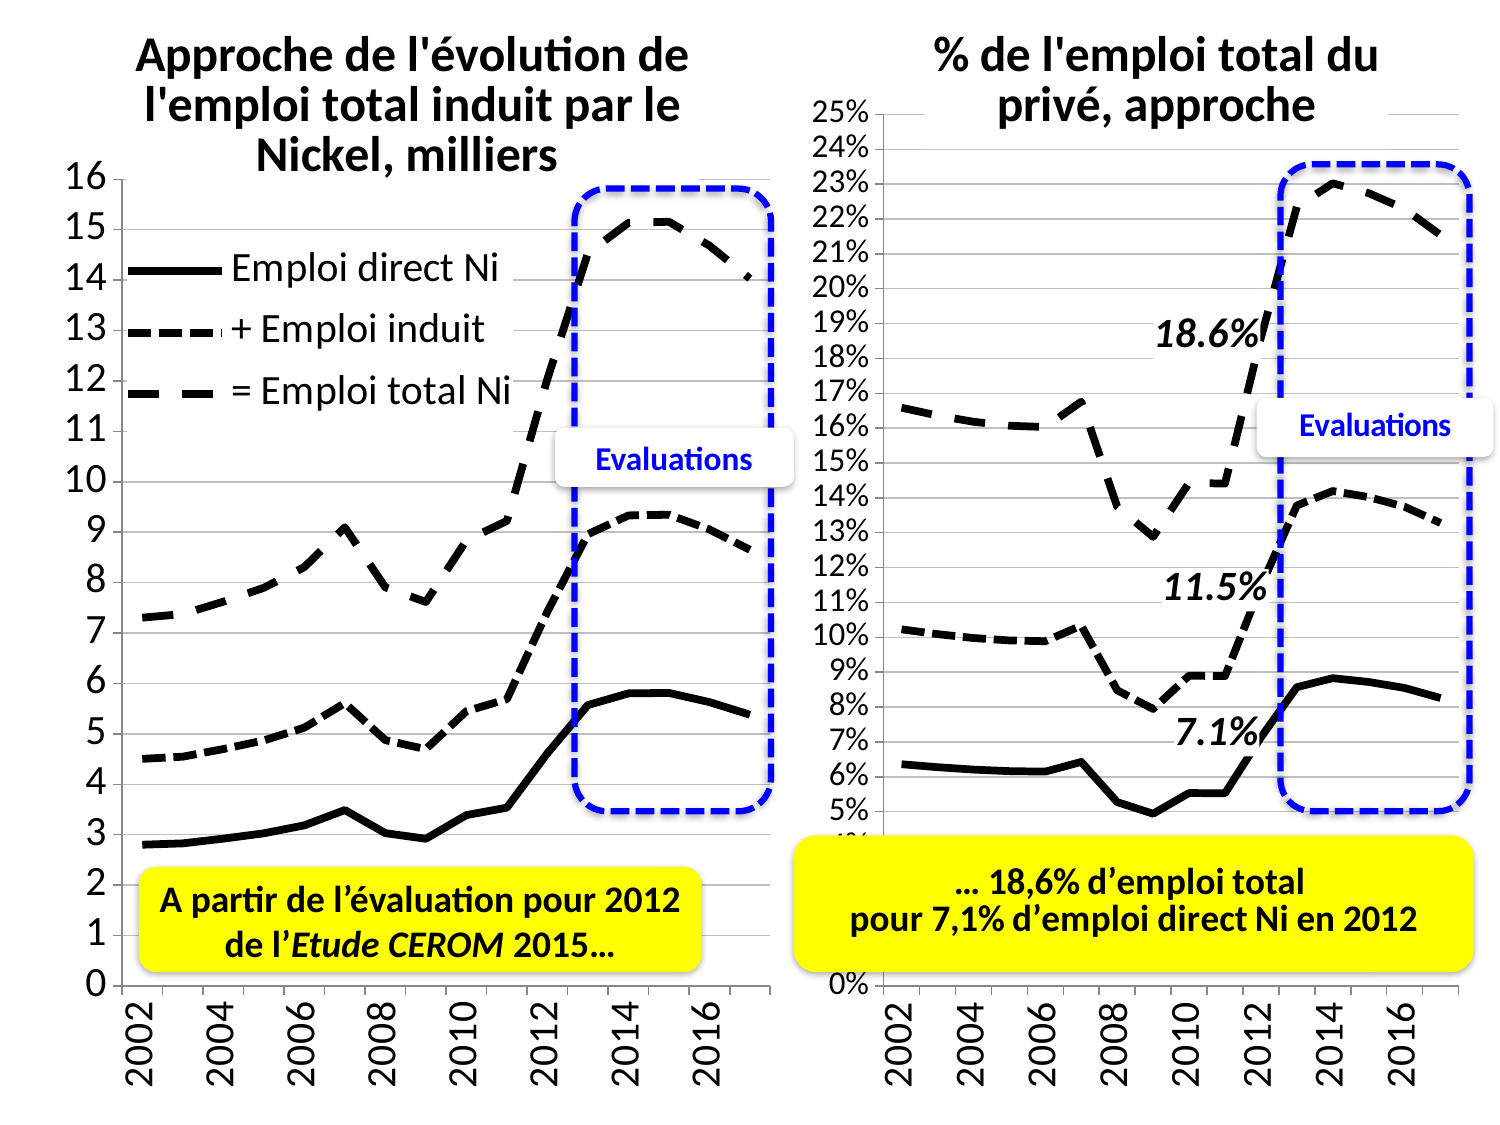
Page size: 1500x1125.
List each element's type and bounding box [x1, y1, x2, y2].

chart [30, 18, 1500, 1102]
